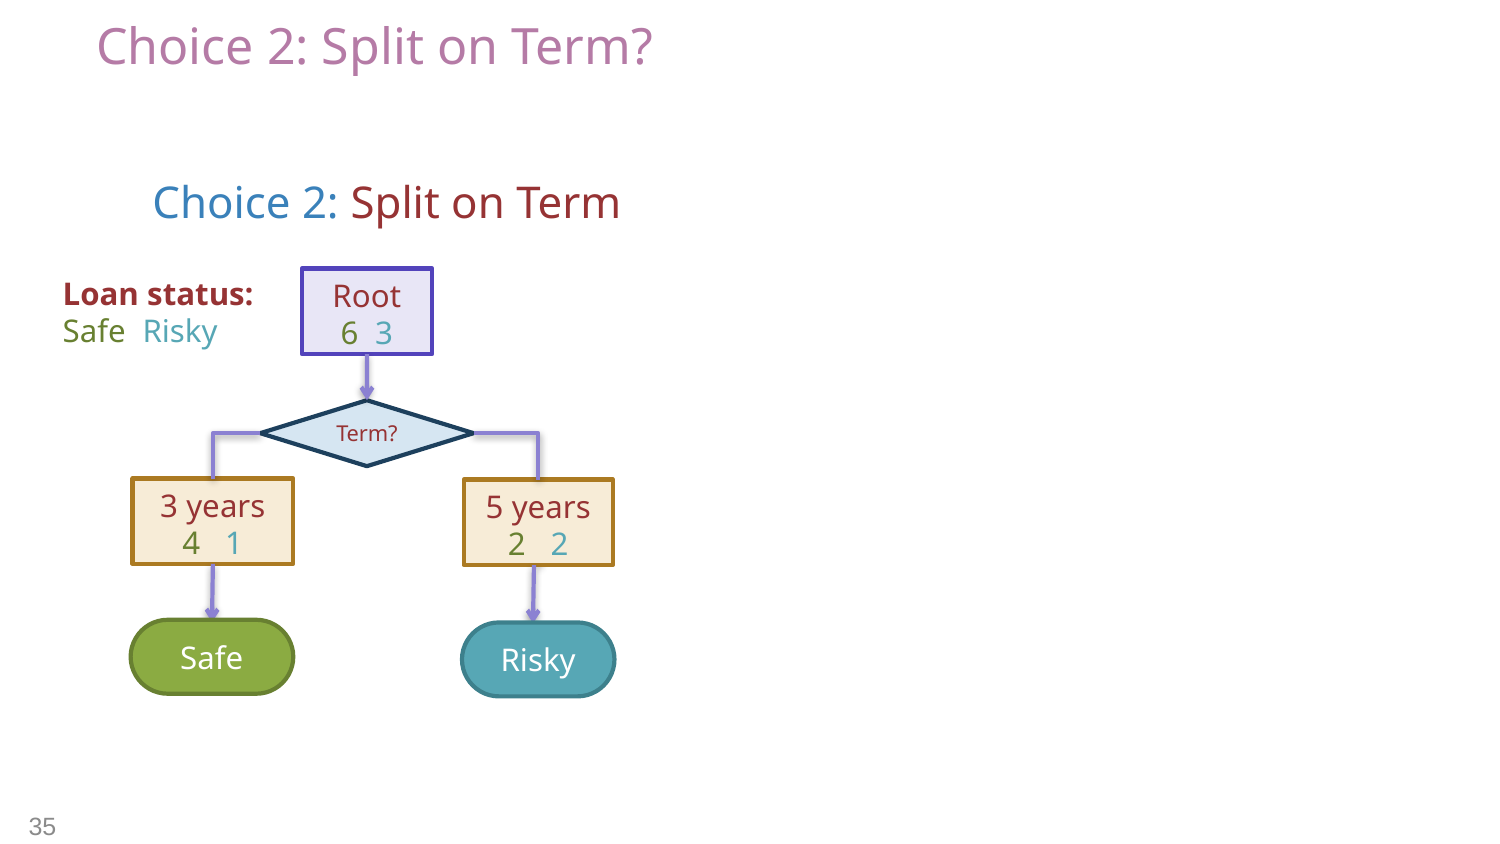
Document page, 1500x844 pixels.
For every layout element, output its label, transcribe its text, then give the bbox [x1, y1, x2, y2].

text_box Root 6 3 [300, 266, 434, 356]
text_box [212, 432, 261, 479]
title Choice 2: Split on Term? [81, 0, 1431, 140]
text_box Loan status: Safe Risky [48, 266, 278, 357]
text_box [537, 479, 563, 566]
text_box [473, 432, 539, 480]
text_box Choice 2: Split on Term [137, 167, 772, 235]
text_box 3 years 4 1 [130, 476, 295, 566]
text_box 5 years 2 2 [462, 477, 532, 567]
text_box Term? [262, 399, 472, 469]
text_box Safe [128, 617, 296, 696]
text_box Risky [459, 620, 617, 699]
text_box 5 years 2 2 [561, 477, 615, 567]
